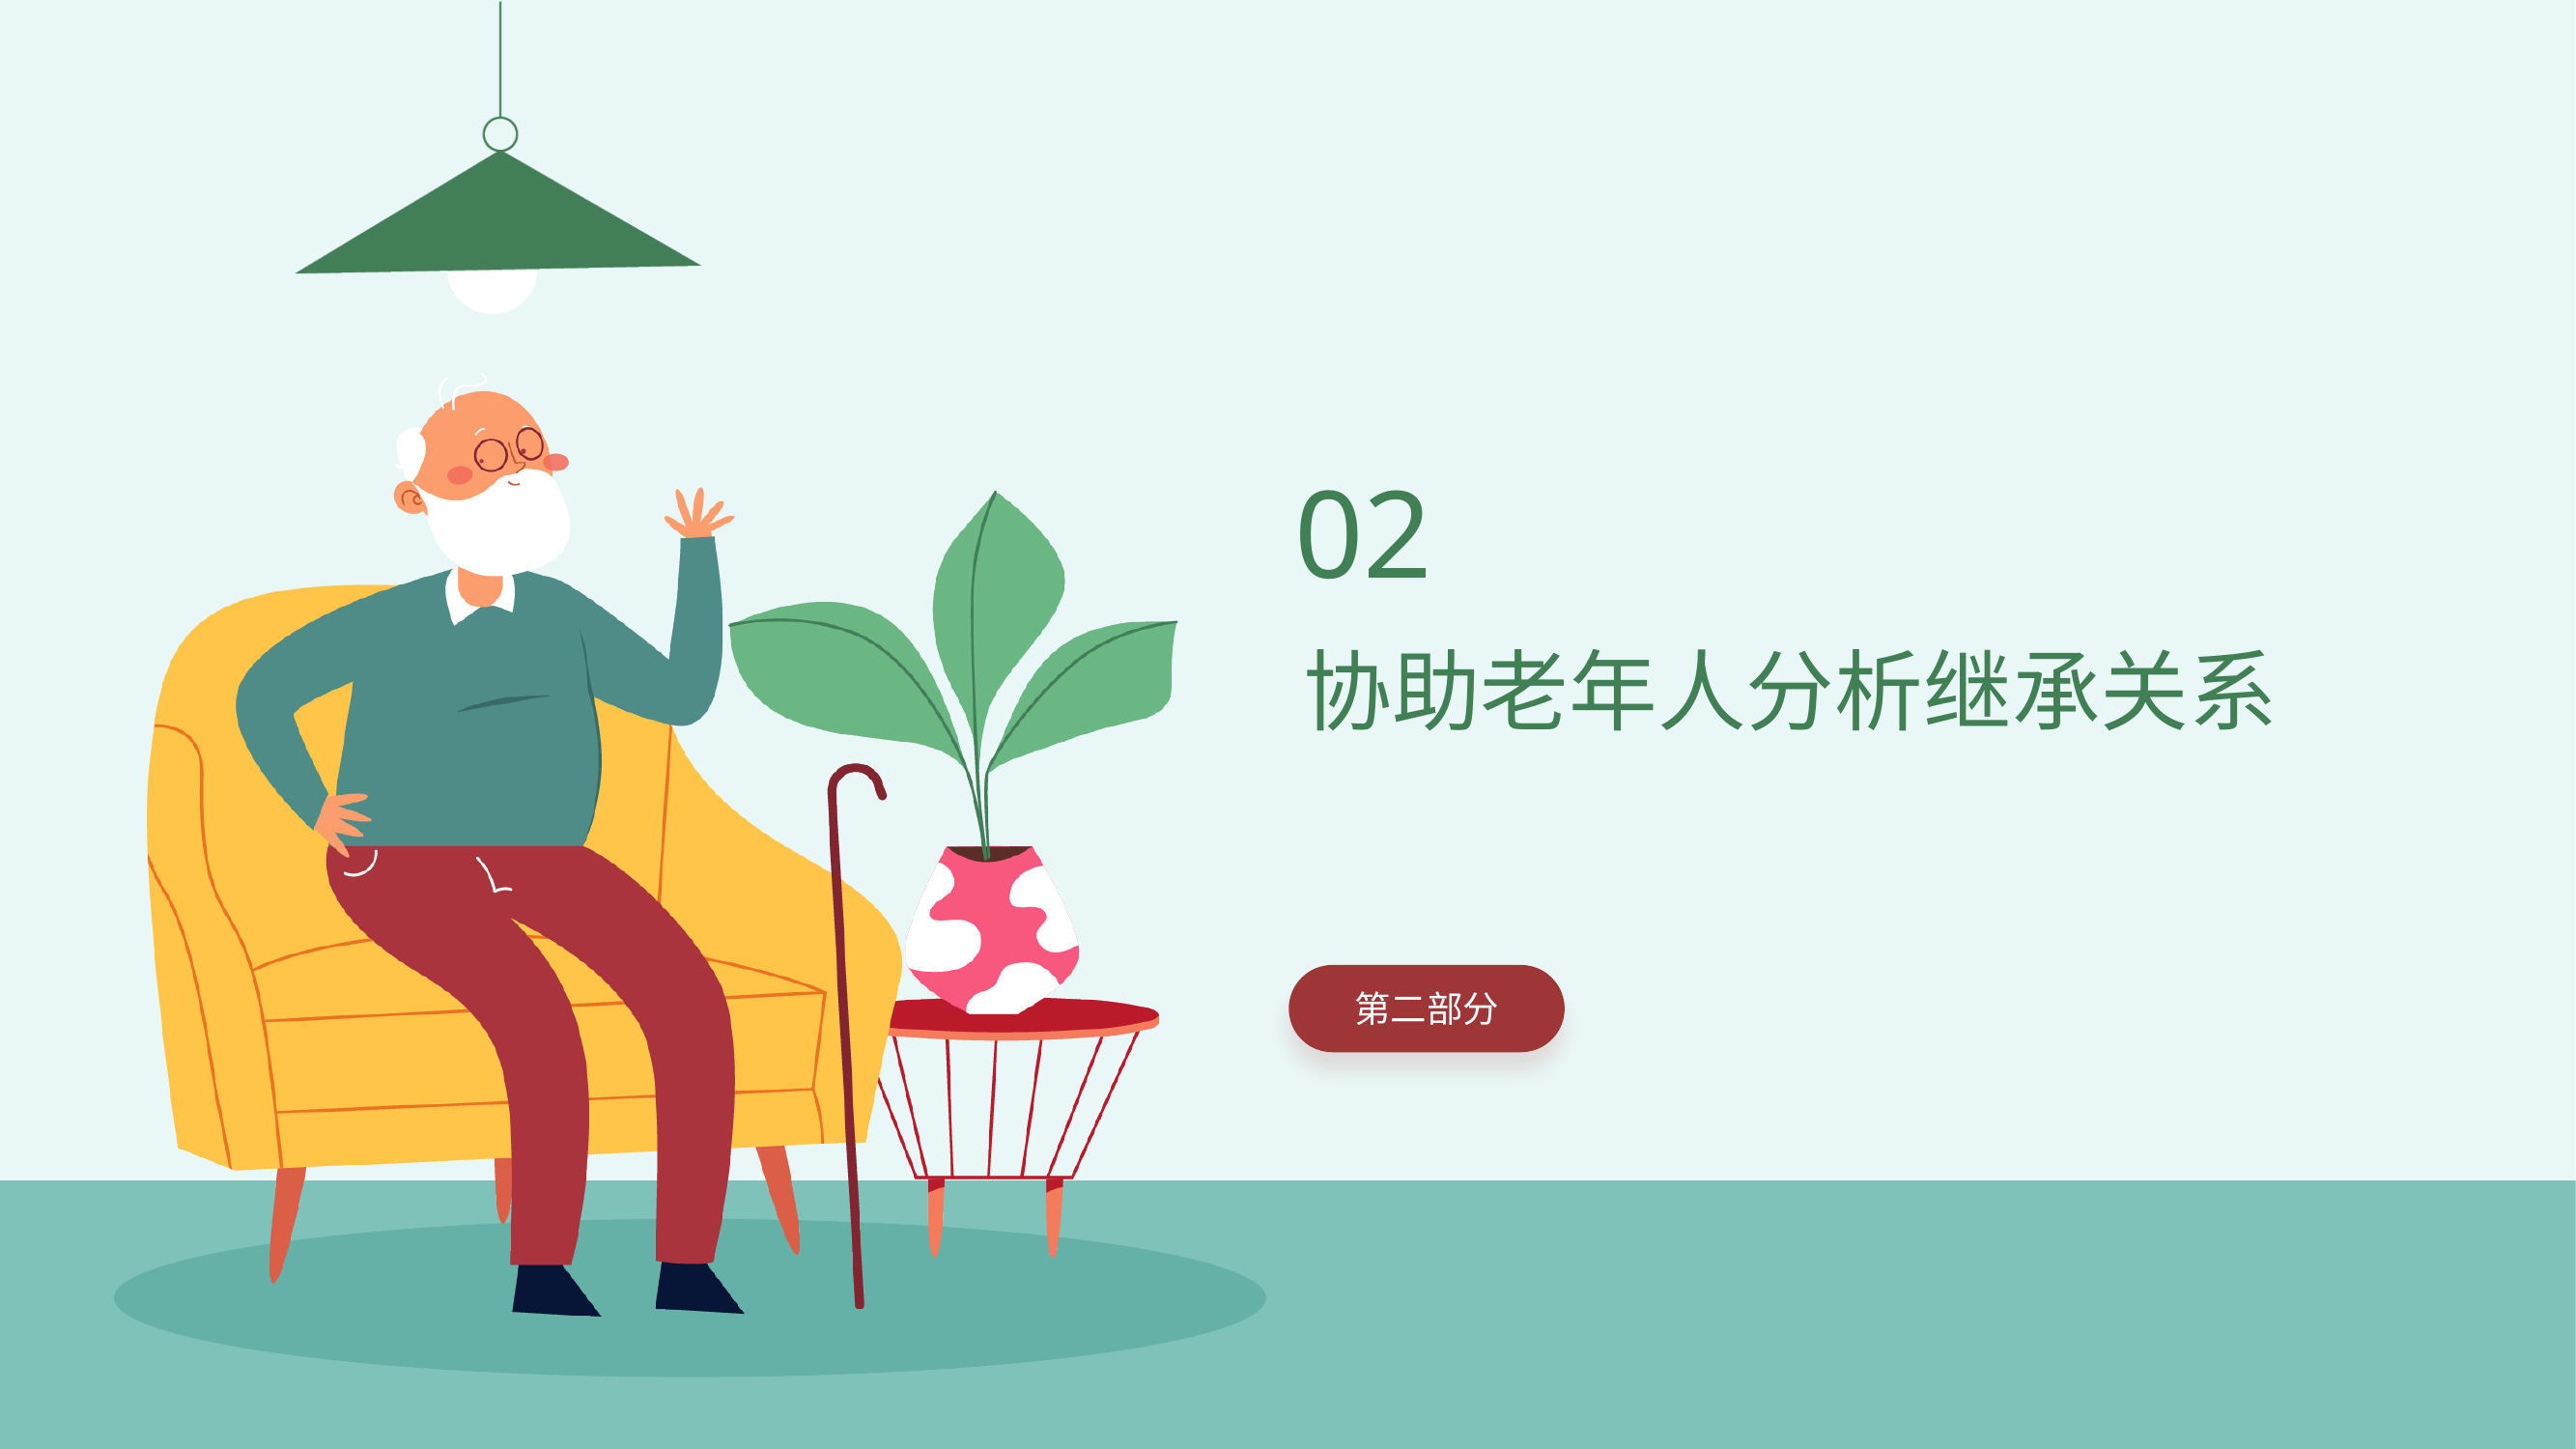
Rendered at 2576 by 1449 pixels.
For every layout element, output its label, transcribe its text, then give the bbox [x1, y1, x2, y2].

text_box 02 [1280, 450, 1448, 610]
picture [294, 1, 702, 315]
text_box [1288, 628, 2534, 1053]
picture [147, 372, 1178, 1317]
